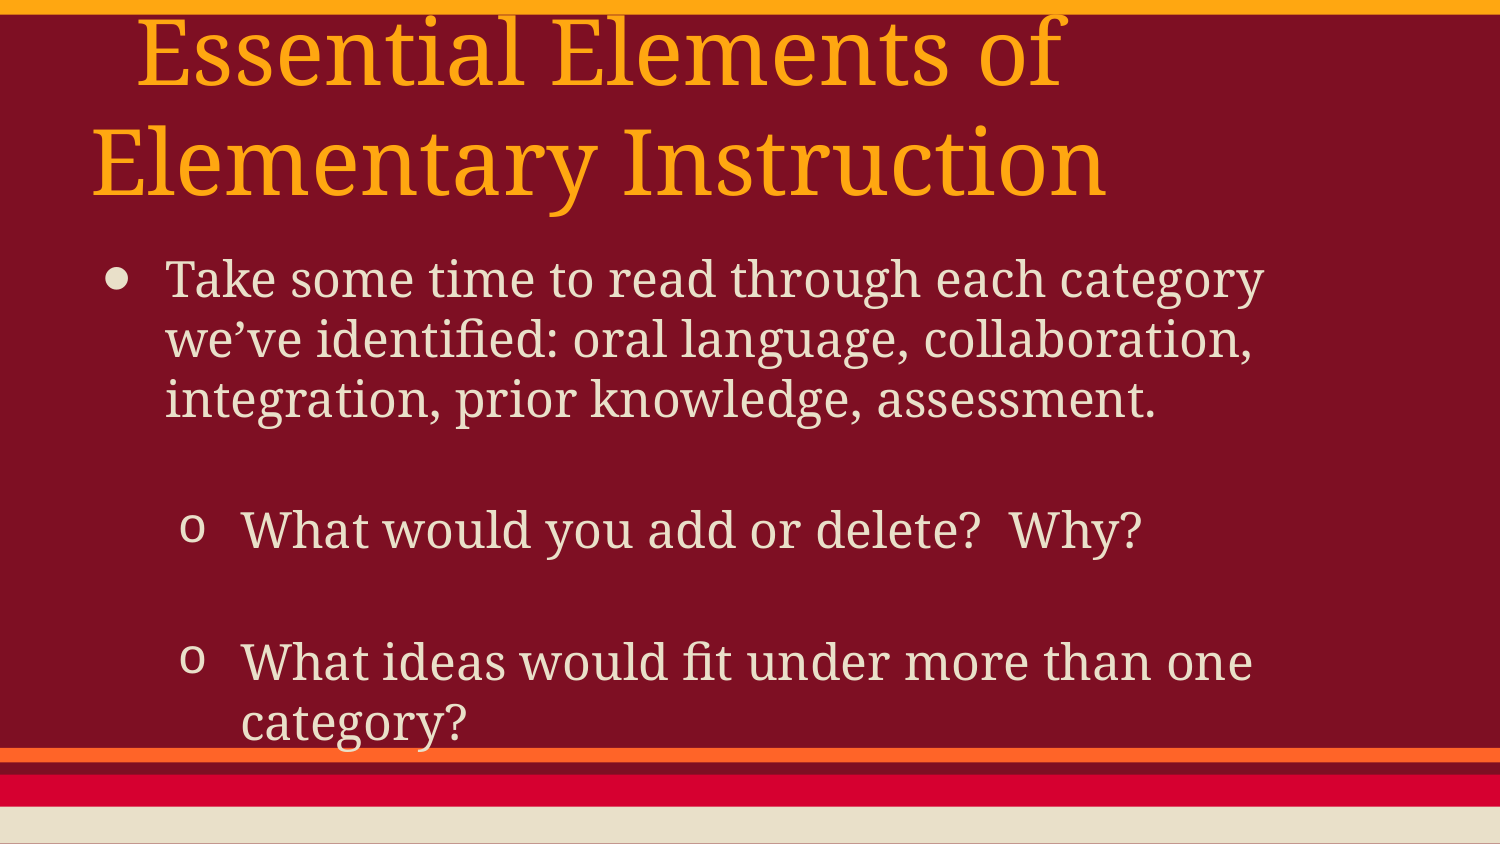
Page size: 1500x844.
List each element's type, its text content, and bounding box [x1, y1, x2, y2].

title Essential Elements of Elementary Instruction [75, 33, 1425, 175]
list Take some time to read through each category we’ve identified: oral language, collaboration, integration, prior knowledge, assessment. What would you add or delete? Why? What ideas would fit under more than one category? [75, 232, 1425, 733]
